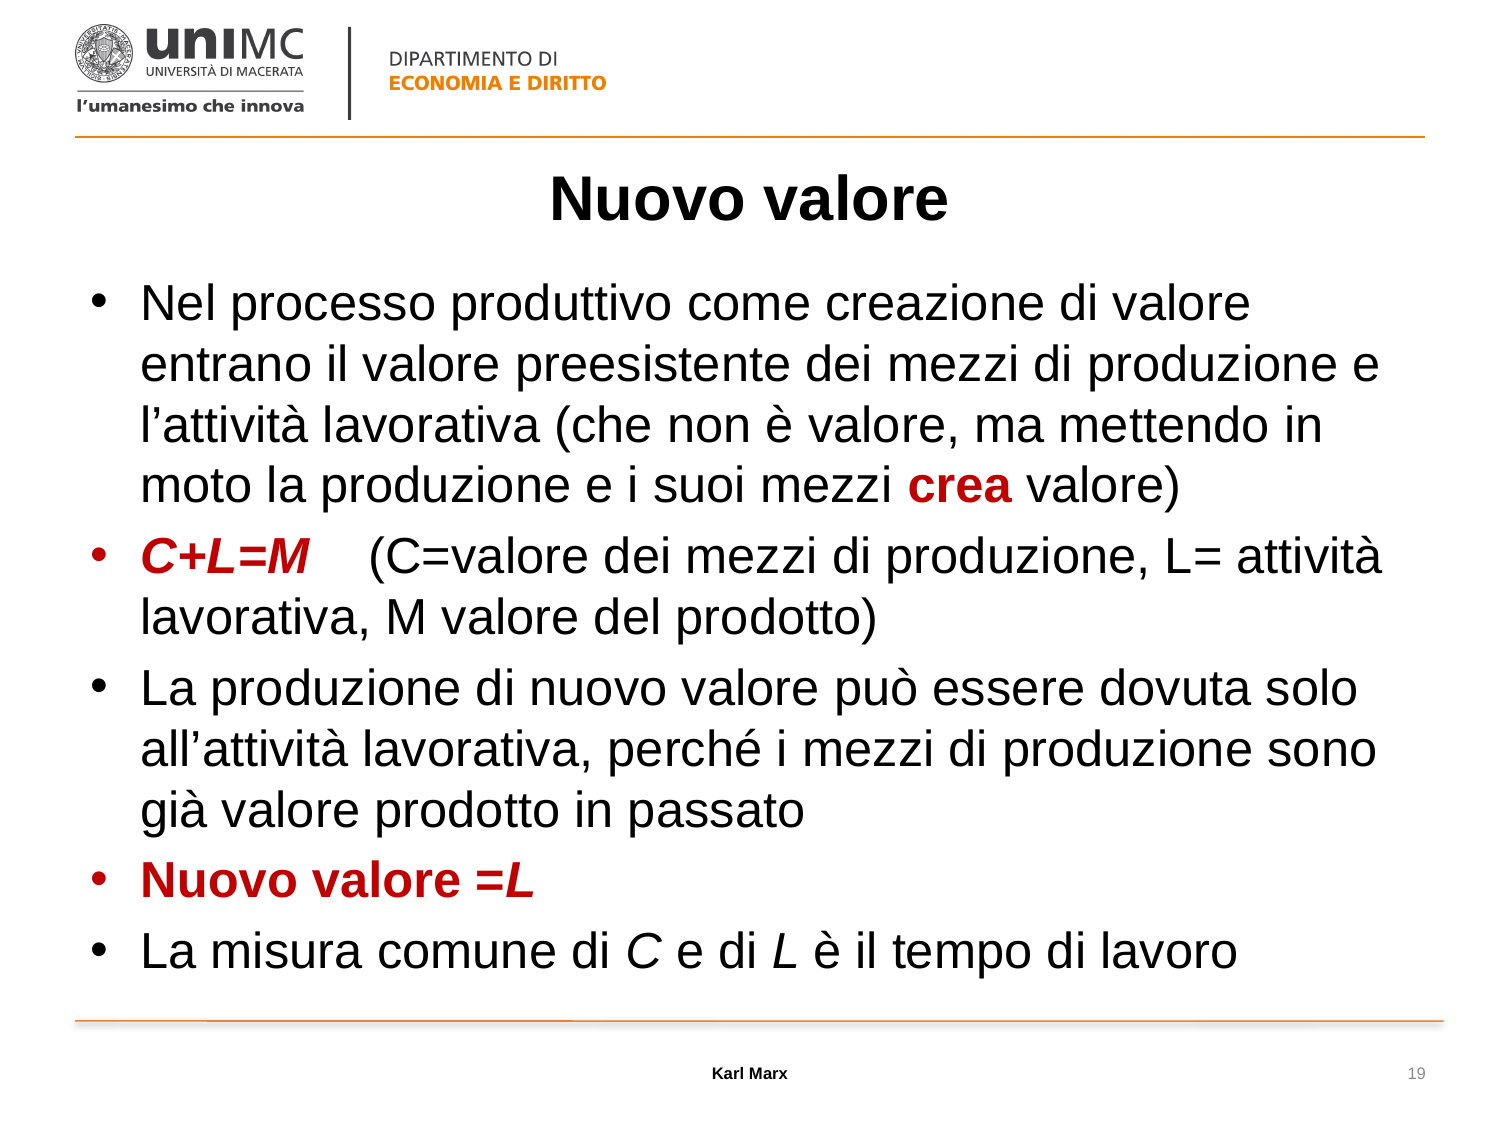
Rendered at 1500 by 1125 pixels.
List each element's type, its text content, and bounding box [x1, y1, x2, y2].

picture [75, 24, 1425, 138]
title Nuovo valore [75, 149, 1425, 241]
list Nel processo produttivo come creazione di valore entrano il valore preesistente dei mezzi di produzione e l’attività lavorativa (che non è valore, ma mettendo in moto la produzione e i suoi mezzi crea valore) C+L=M (C=valore dei mezzi di produzione, L= attività lavorativa, M valore del prodotto) La produzione di nuovo valore può essere dovuta solo all’attività lavorativa, perché i mezzi di produzione sono già valore prodotto in passato Nuovo valore =L La misura comune di C e di L è il tempo di lavoro [75, 262, 1425, 1005]
footer Karl Marx [512, 1042, 988, 1103]
slide_number 19 [1091, 1042, 1442, 1103]
